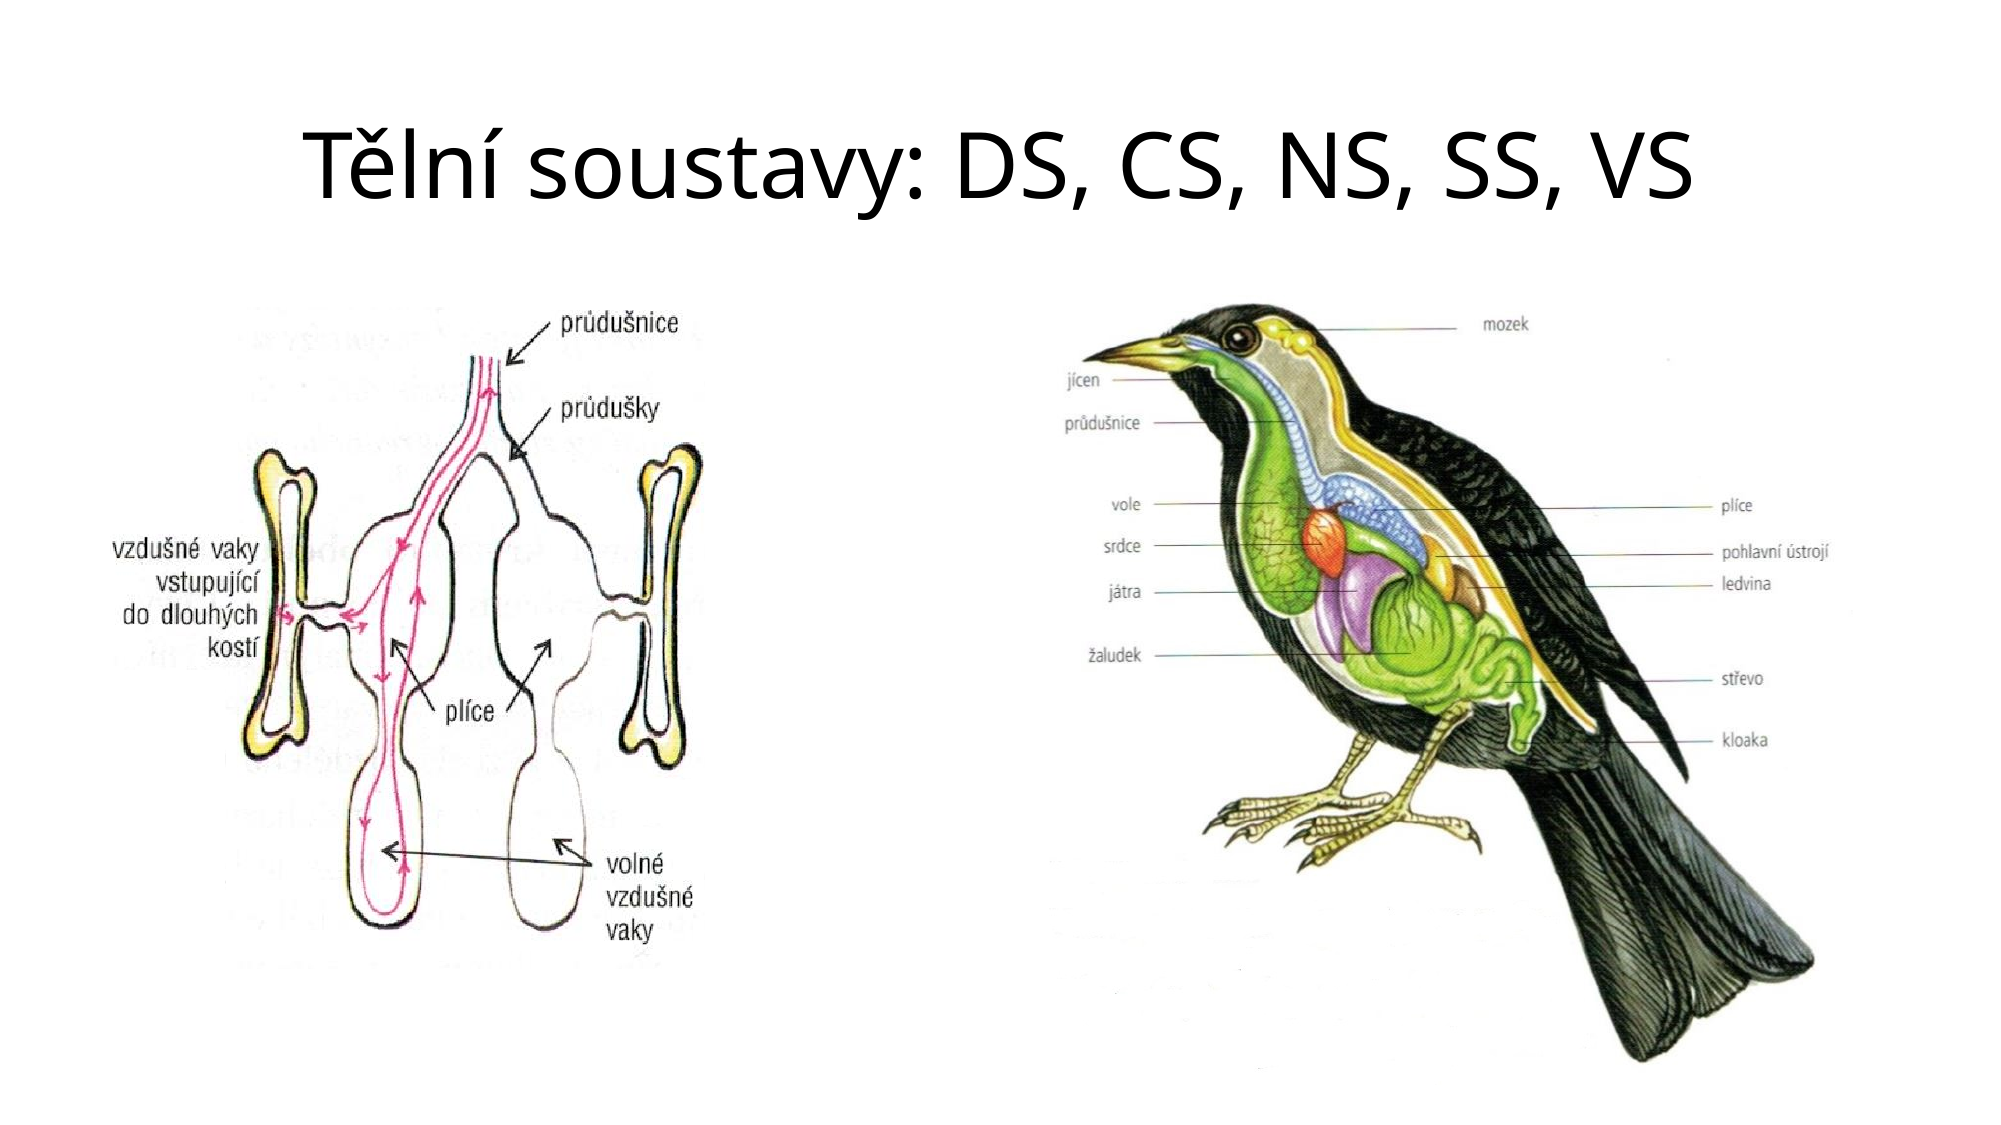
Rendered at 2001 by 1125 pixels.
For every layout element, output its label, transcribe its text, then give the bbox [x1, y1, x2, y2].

title Tělní soustavy: DS, CS, NS, SS, VS [137, 59, 1863, 278]
picture [1049, 295, 1853, 1085]
picture [110, 307, 705, 969]
